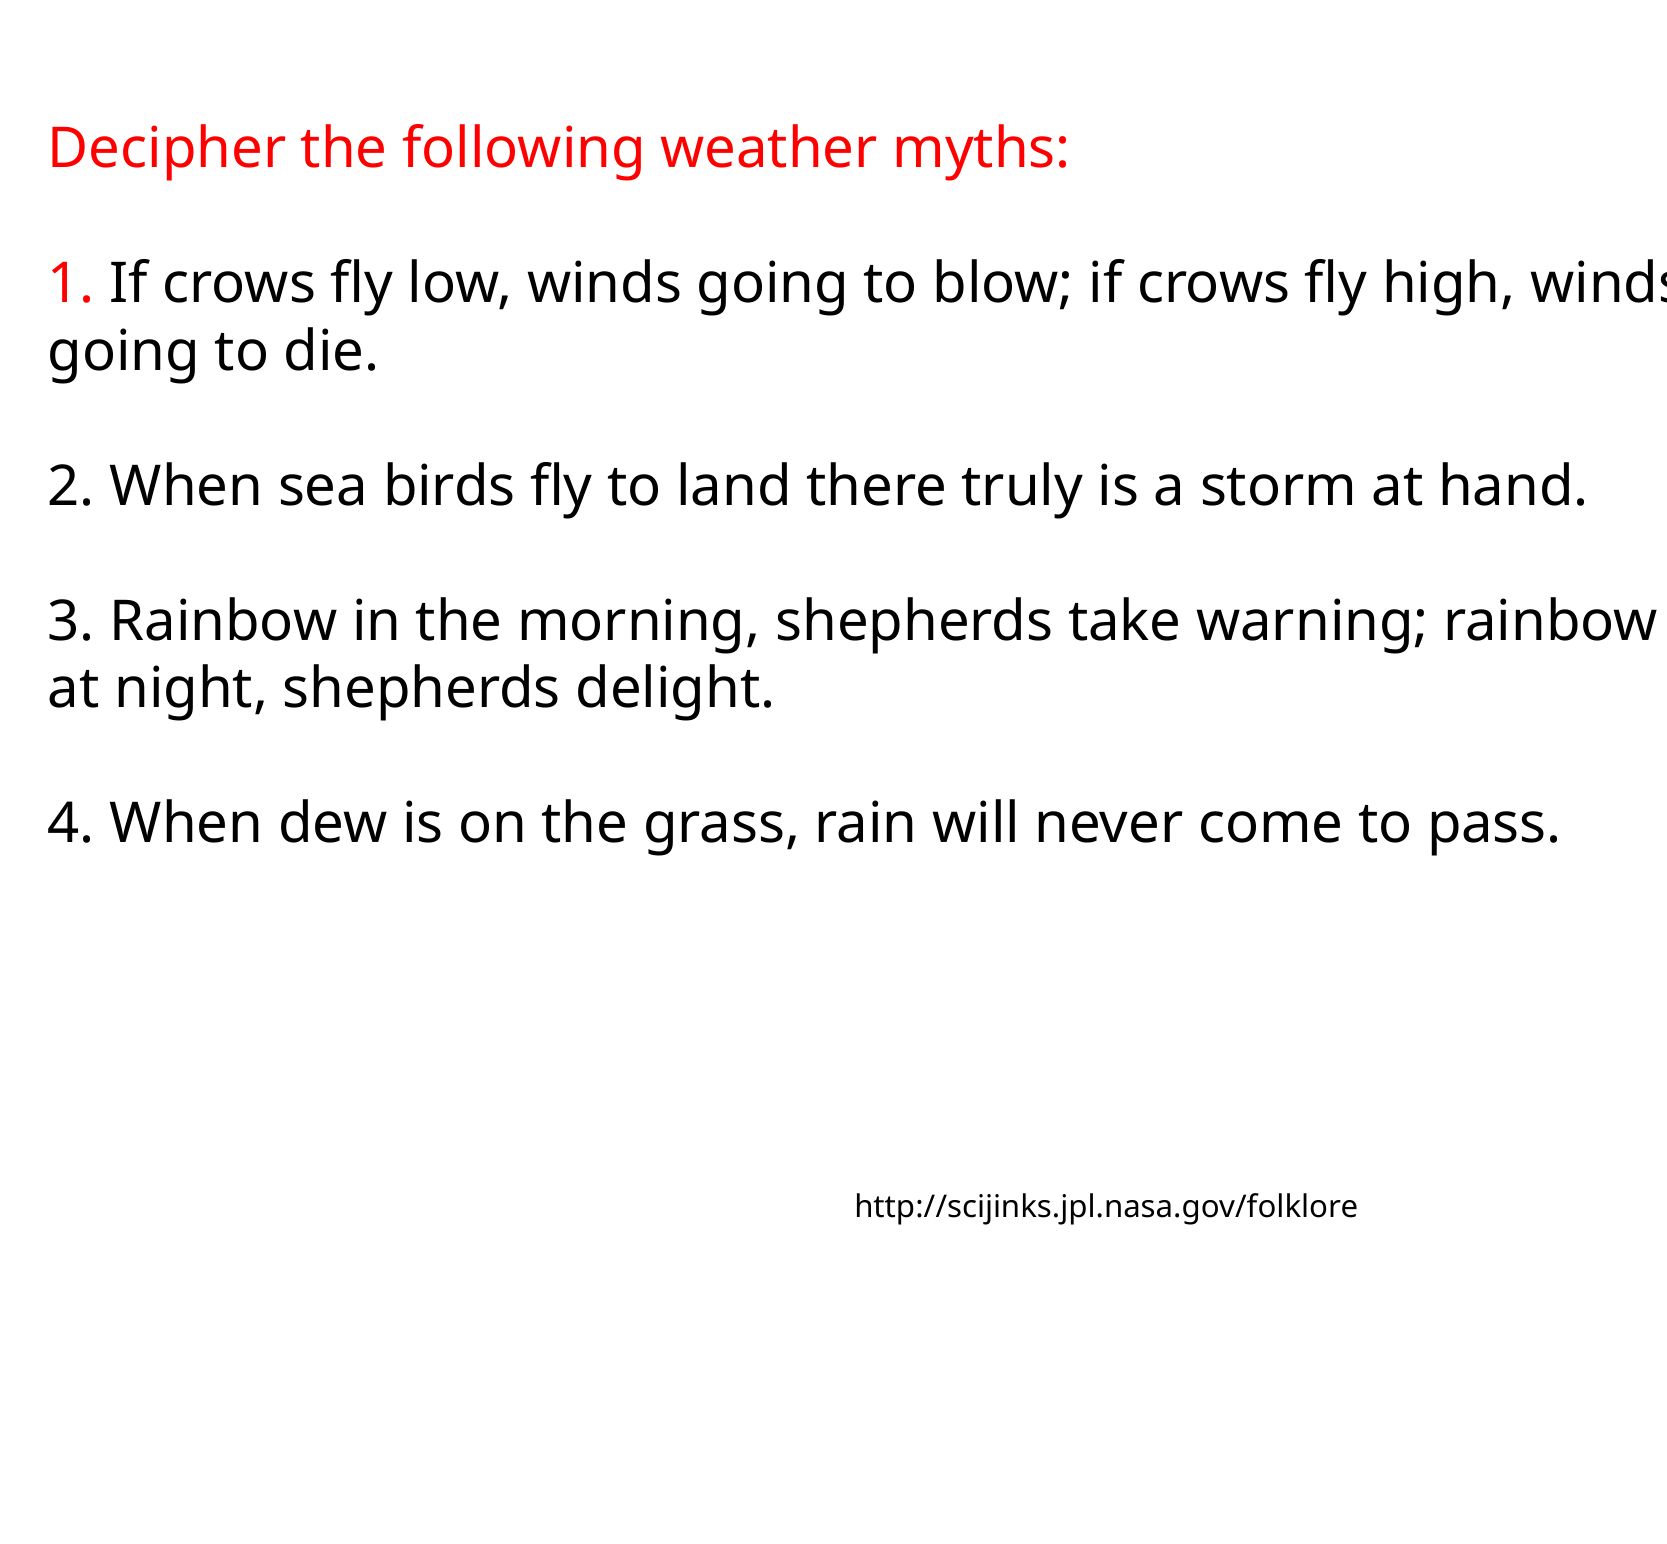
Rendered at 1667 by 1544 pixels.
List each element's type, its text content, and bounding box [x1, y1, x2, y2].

text_box http://scijinks.jpl.nasa.gov/folklore [839, 1179, 1482, 1232]
text_box Decipher the following weather myths: 1. If crows fly low, winds going to blow; if crows fly high, winds going to die. 2. When sea birds fly to land there truly is a storm at hand. 3. Rainbow in the morning, shepherds take warning; rainbow at night, shepherds delight. 4. When dew is on the grass, rain will never come to pass. [33, 104, 1667, 862]
